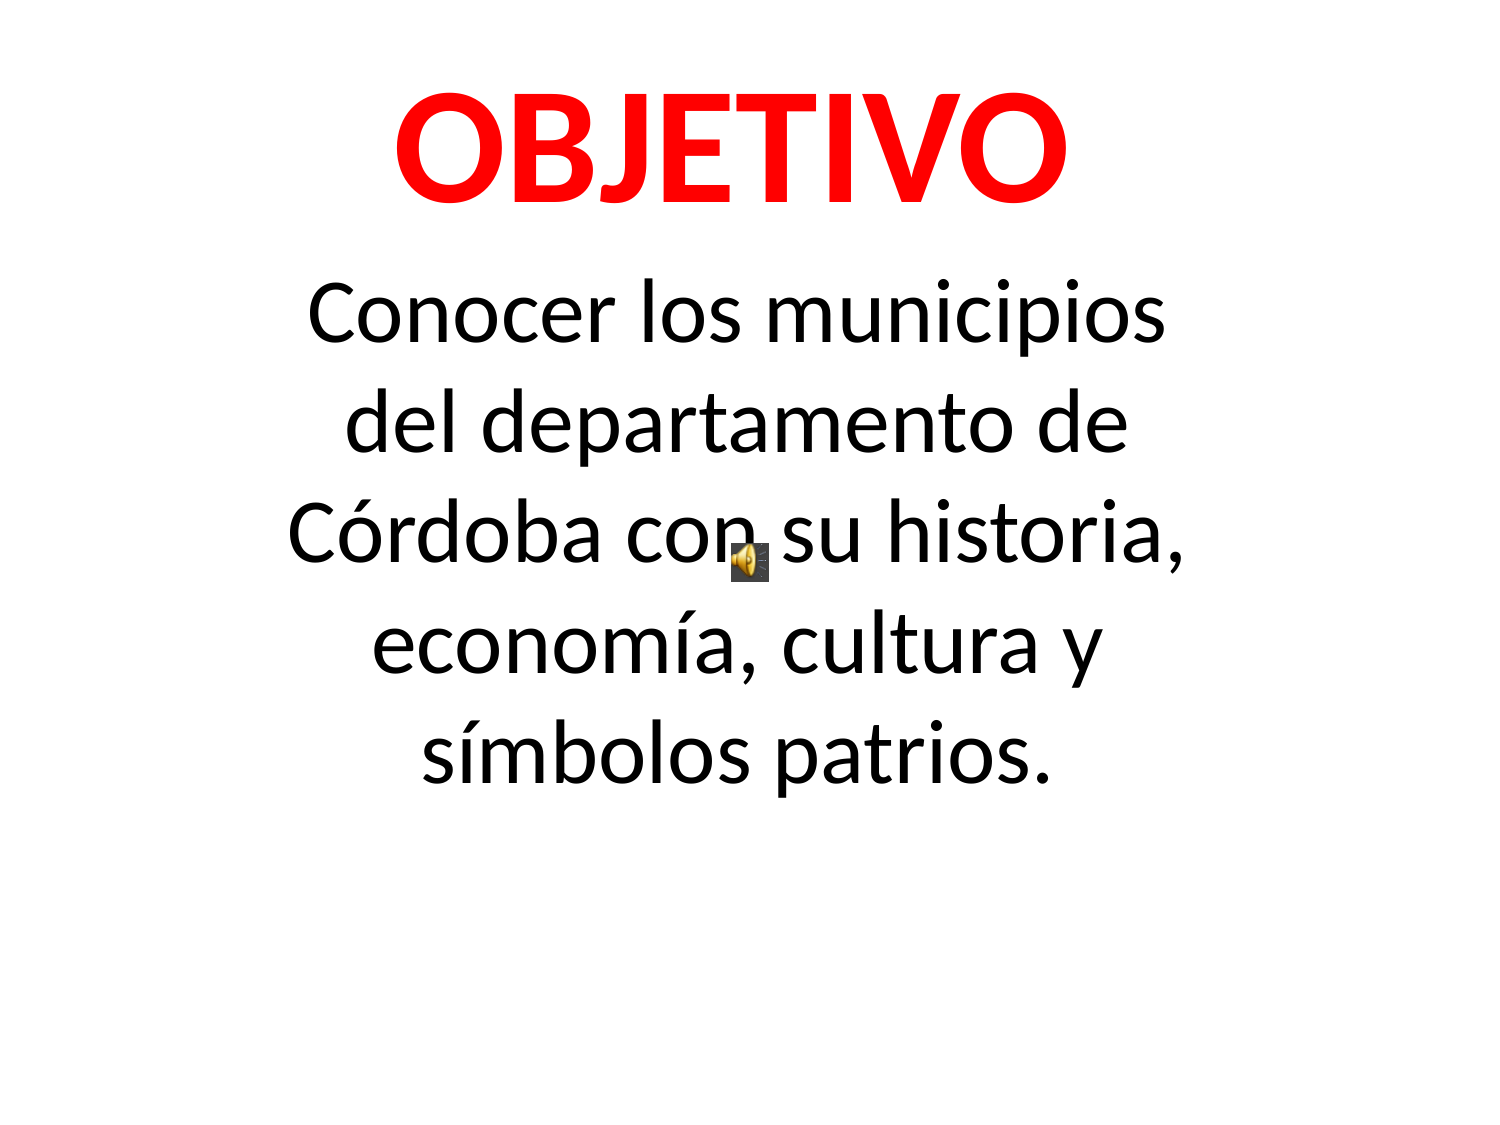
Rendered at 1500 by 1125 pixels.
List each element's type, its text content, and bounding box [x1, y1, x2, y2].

list Conocer los municipios del departamento de Córdoba con su historia, economía, cultura y símbolos patrios. [230, 243, 1247, 828]
picture [729, 542, 771, 583]
title OBJETIVO [183, 54, 1282, 218]
